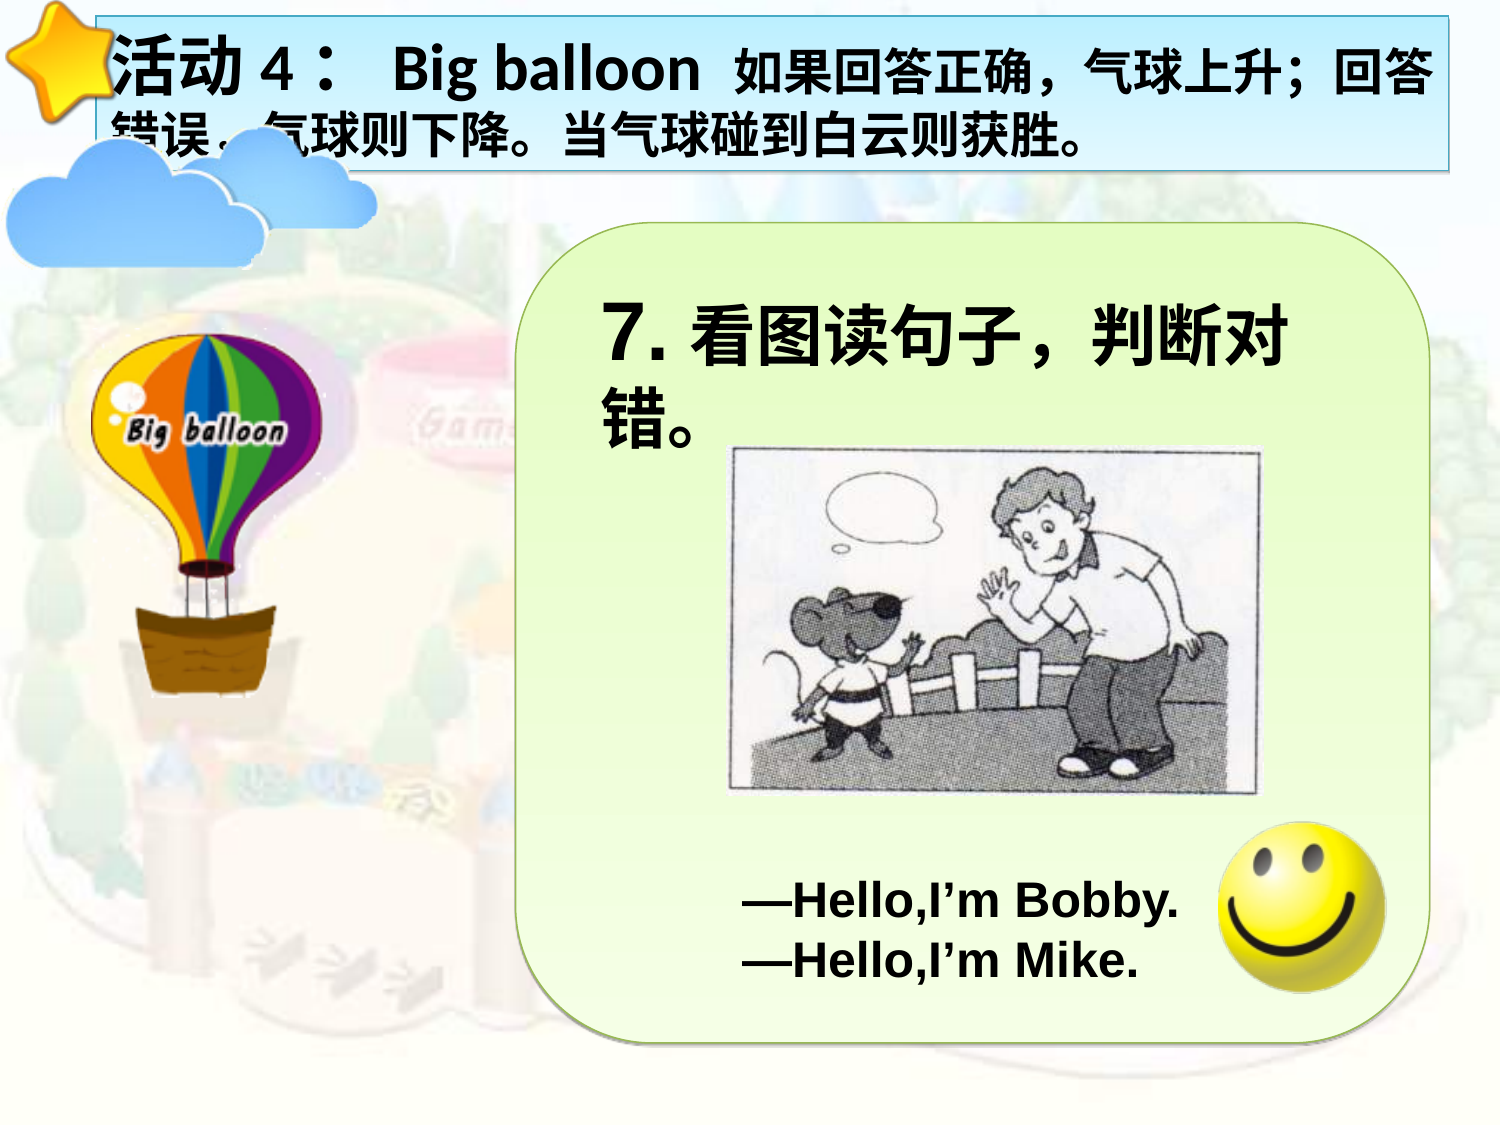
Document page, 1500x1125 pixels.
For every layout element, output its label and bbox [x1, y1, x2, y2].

text_box [0, 0, 1419, 173]
picture [0, 0, 1500, 1125]
